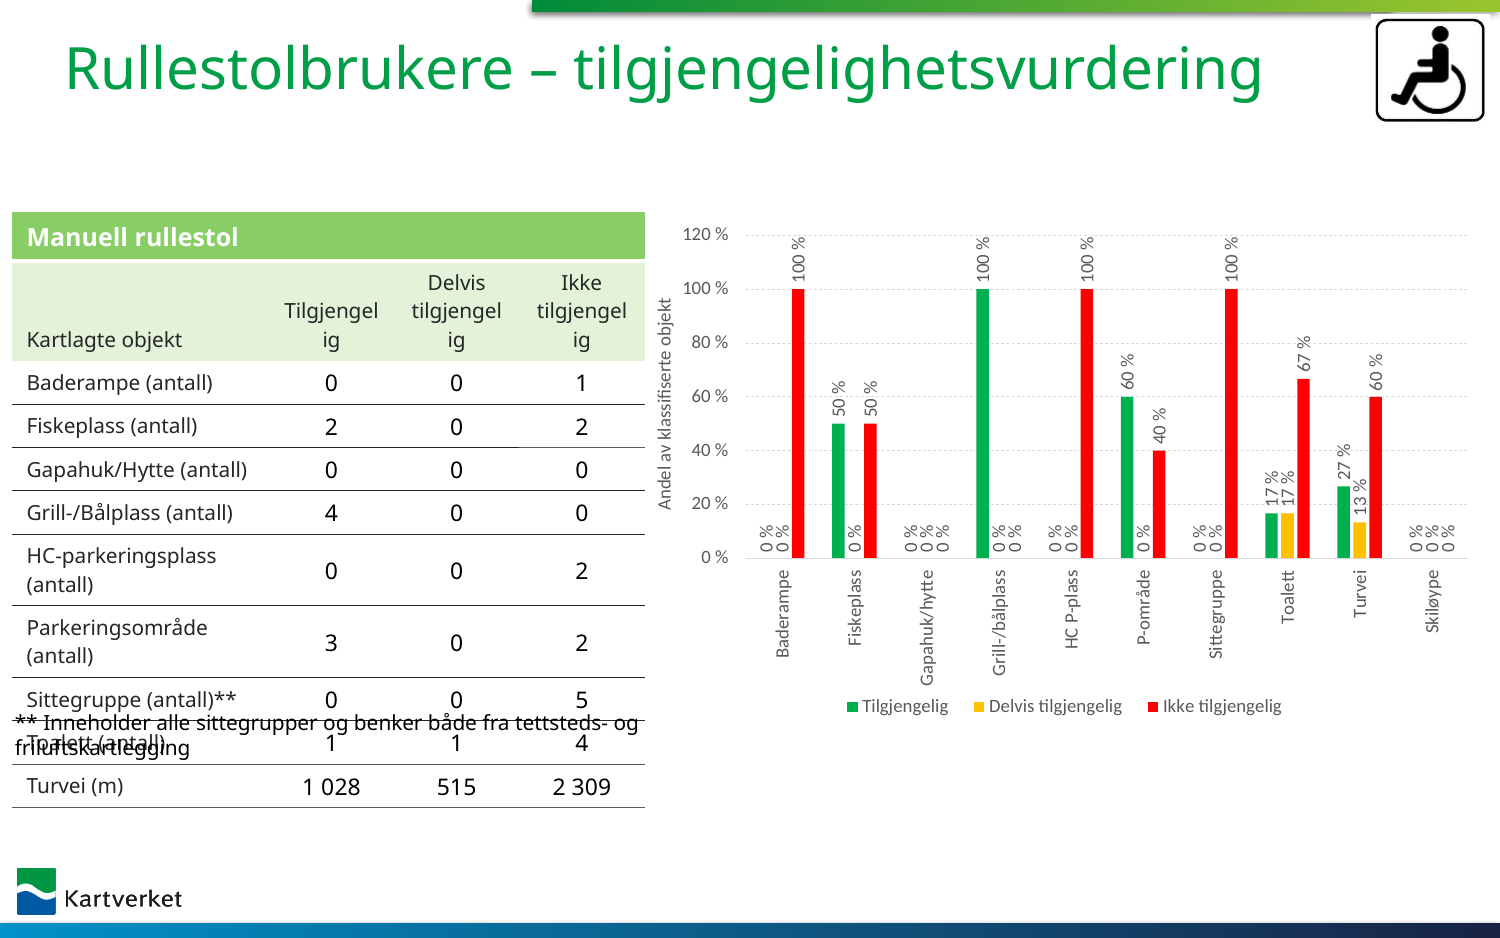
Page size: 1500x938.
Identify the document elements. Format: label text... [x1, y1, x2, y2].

table_cell Tilgjengelig [269, 263, 394, 361]
table_cell Sittegruppe (antall)** [12, 678, 269, 702]
table_cell 0 [269, 448, 394, 490]
table_cell 0 [394, 491, 519, 534]
table_cell Kartlagte objekt [12, 263, 269, 361]
table_cell Gapahuk/Hytte (antall) [12, 448, 269, 490]
table_cell Grill-/Bålplass (antall) [12, 491, 269, 534]
table_cell Parkeringsområde (antall) [12, 606, 269, 677]
table_cell 0 [269, 678, 394, 702]
table_cell 2 [269, 405, 394, 447]
table_cell Baderampe (antall) [12, 361, 269, 404]
table_cell 2 309 [519, 768, 645, 807]
table_cell 0 [394, 361, 519, 404]
table_cell 2 [519, 535, 638, 605]
table_cell Ikke tilgjengelig [519, 263, 638, 361]
table_cell Delvis tilgjengelig [394, 263, 519, 361]
table_cell 0 [394, 678, 519, 702]
table_cell 2 [519, 405, 638, 447]
table_cell 0 [519, 448, 638, 490]
table_cell Turvei (m) [12, 768, 269, 807]
text_box ** Inneholder alle sittegrupper og benker både fra tettsteds- og friluftskartlegging [0, 702, 745, 768]
table_cell 0 [519, 491, 638, 534]
table_cell 5 [519, 678, 638, 702]
table_cell 0 [269, 361, 394, 404]
table_cell HC-parkeringsplass (antall) [12, 535, 269, 605]
table_header Manuell rullestol [12, 212, 645, 259]
table_cell 0 [394, 405, 519, 447]
table_cell 0 [394, 448, 519, 490]
table_cell 0 [394, 606, 519, 677]
table_cell 0 [269, 535, 394, 605]
table_cell 1 028 [269, 768, 394, 807]
table_cell 2 [519, 606, 638, 677]
table_cell 1 [519, 361, 638, 404]
table_cell Fiskeplass (antall) [12, 405, 269, 447]
table_cell 3 [269, 606, 394, 677]
text_box Rullestolbrukere – tilgjengelighetsvurdering [49, 12, 1372, 109]
table_cell 0 [394, 535, 519, 605]
picture [1371, 13, 1491, 127]
table_cell 515 [394, 768, 519, 807]
table_cell 4 [269, 491, 394, 534]
picture [643, 218, 1480, 728]
